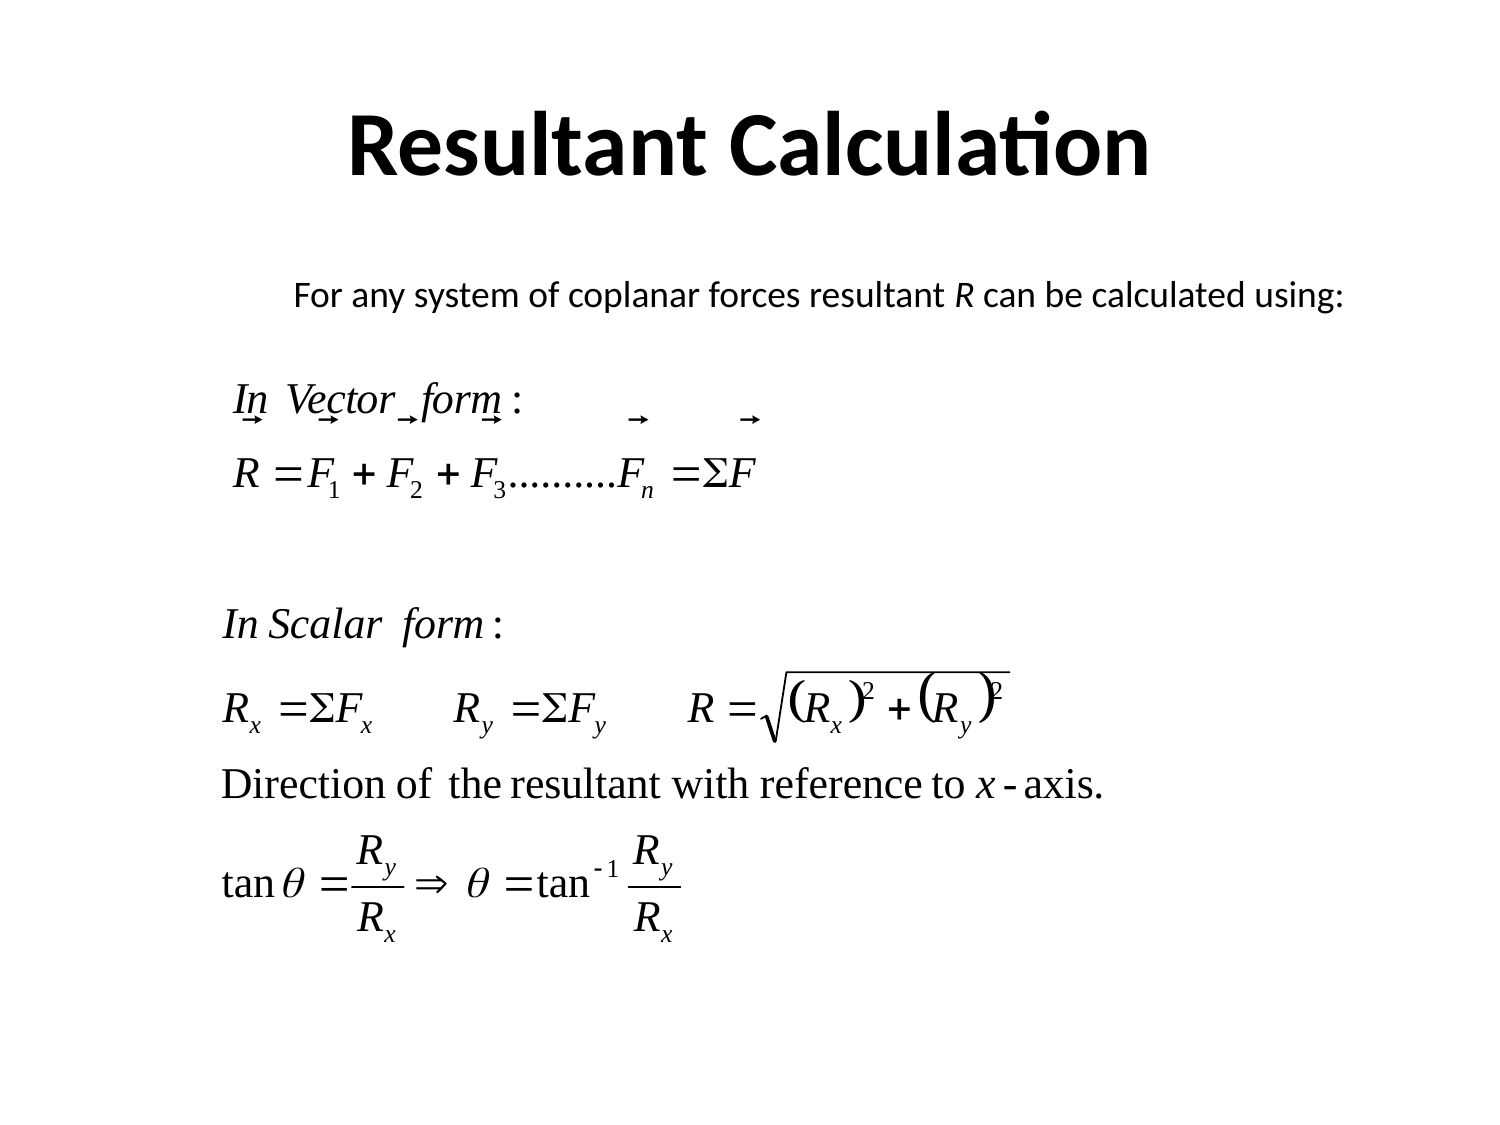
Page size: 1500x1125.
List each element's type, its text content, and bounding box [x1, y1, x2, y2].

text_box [224, 374, 767, 507]
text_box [213, 599, 1111, 952]
title Resultant Calculation [75, 45, 1425, 233]
text_box For any system of coplanar forces resultant R can be calculated using: [278, 262, 1361, 323]
